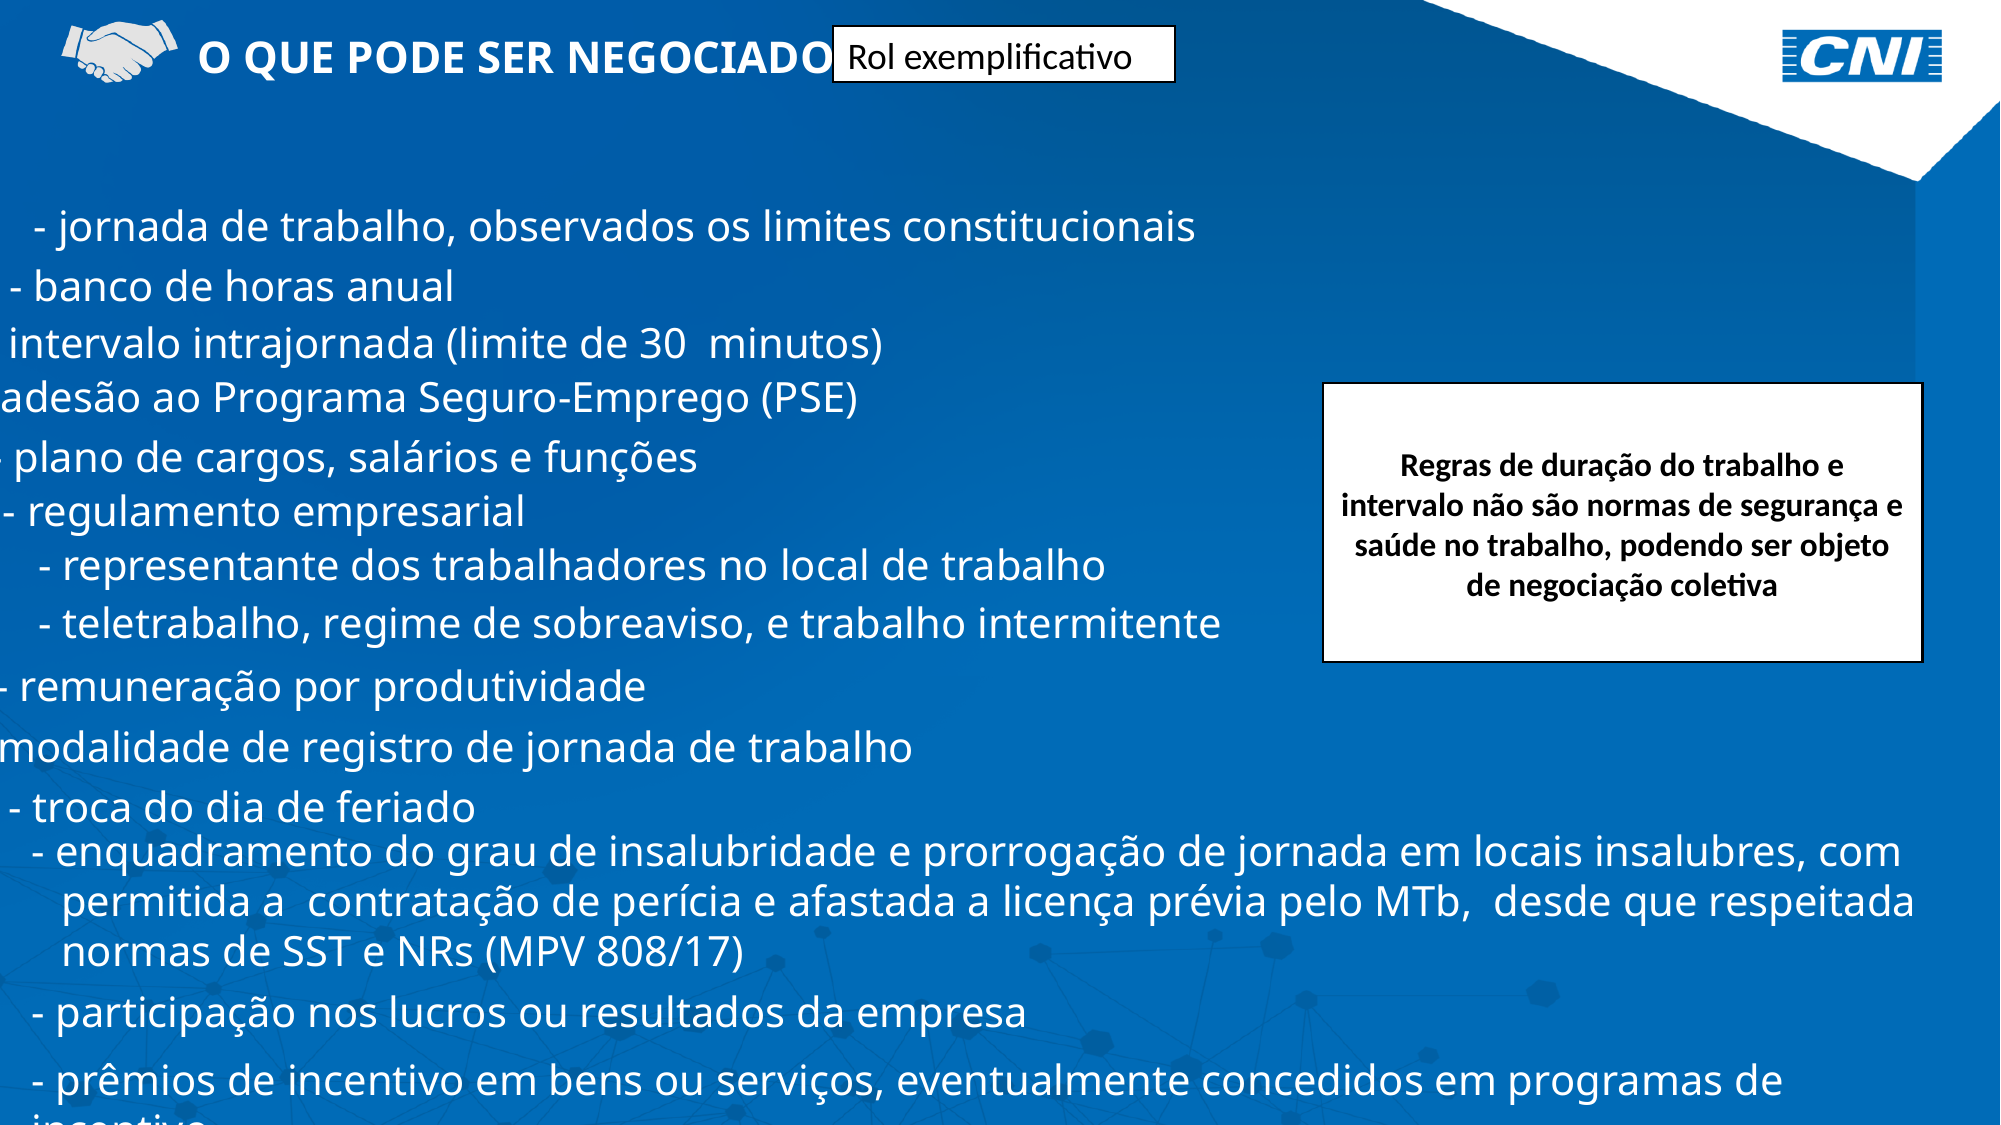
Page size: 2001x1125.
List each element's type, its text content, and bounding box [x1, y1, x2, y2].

picture [855, 346, 865, 355]
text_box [0, 908, 1836, 1113]
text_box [0, 422, 676, 497]
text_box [0, 712, 876, 787]
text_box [0, 650, 630, 712]
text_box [0, 817, 1960, 985]
picture [630, 681, 641, 688]
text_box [0, 588, 1623, 663]
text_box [0, 771, 473, 817]
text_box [0, 530, 1429, 588]
picture [0, 0, 2000, 1125]
text_box Rol exemplificativo [832, 25, 1176, 83]
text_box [0, 978, 1581, 1089]
text_box O QUE PODE SER NEGOCIADO? [178, 0, 1239, 93]
text_box - banco de horas anual [0, 266, 471, 309]
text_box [0, 191, 1989, 266]
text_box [0, 309, 855, 384]
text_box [0, 362, 822, 437]
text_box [0, 477, 517, 530]
text_box Regras de duração do trabalho e intervalo não são normas de segurança e saúde no trabalho, podendo ser objeto de negociação coletiva [1322, 382, 1924, 663]
